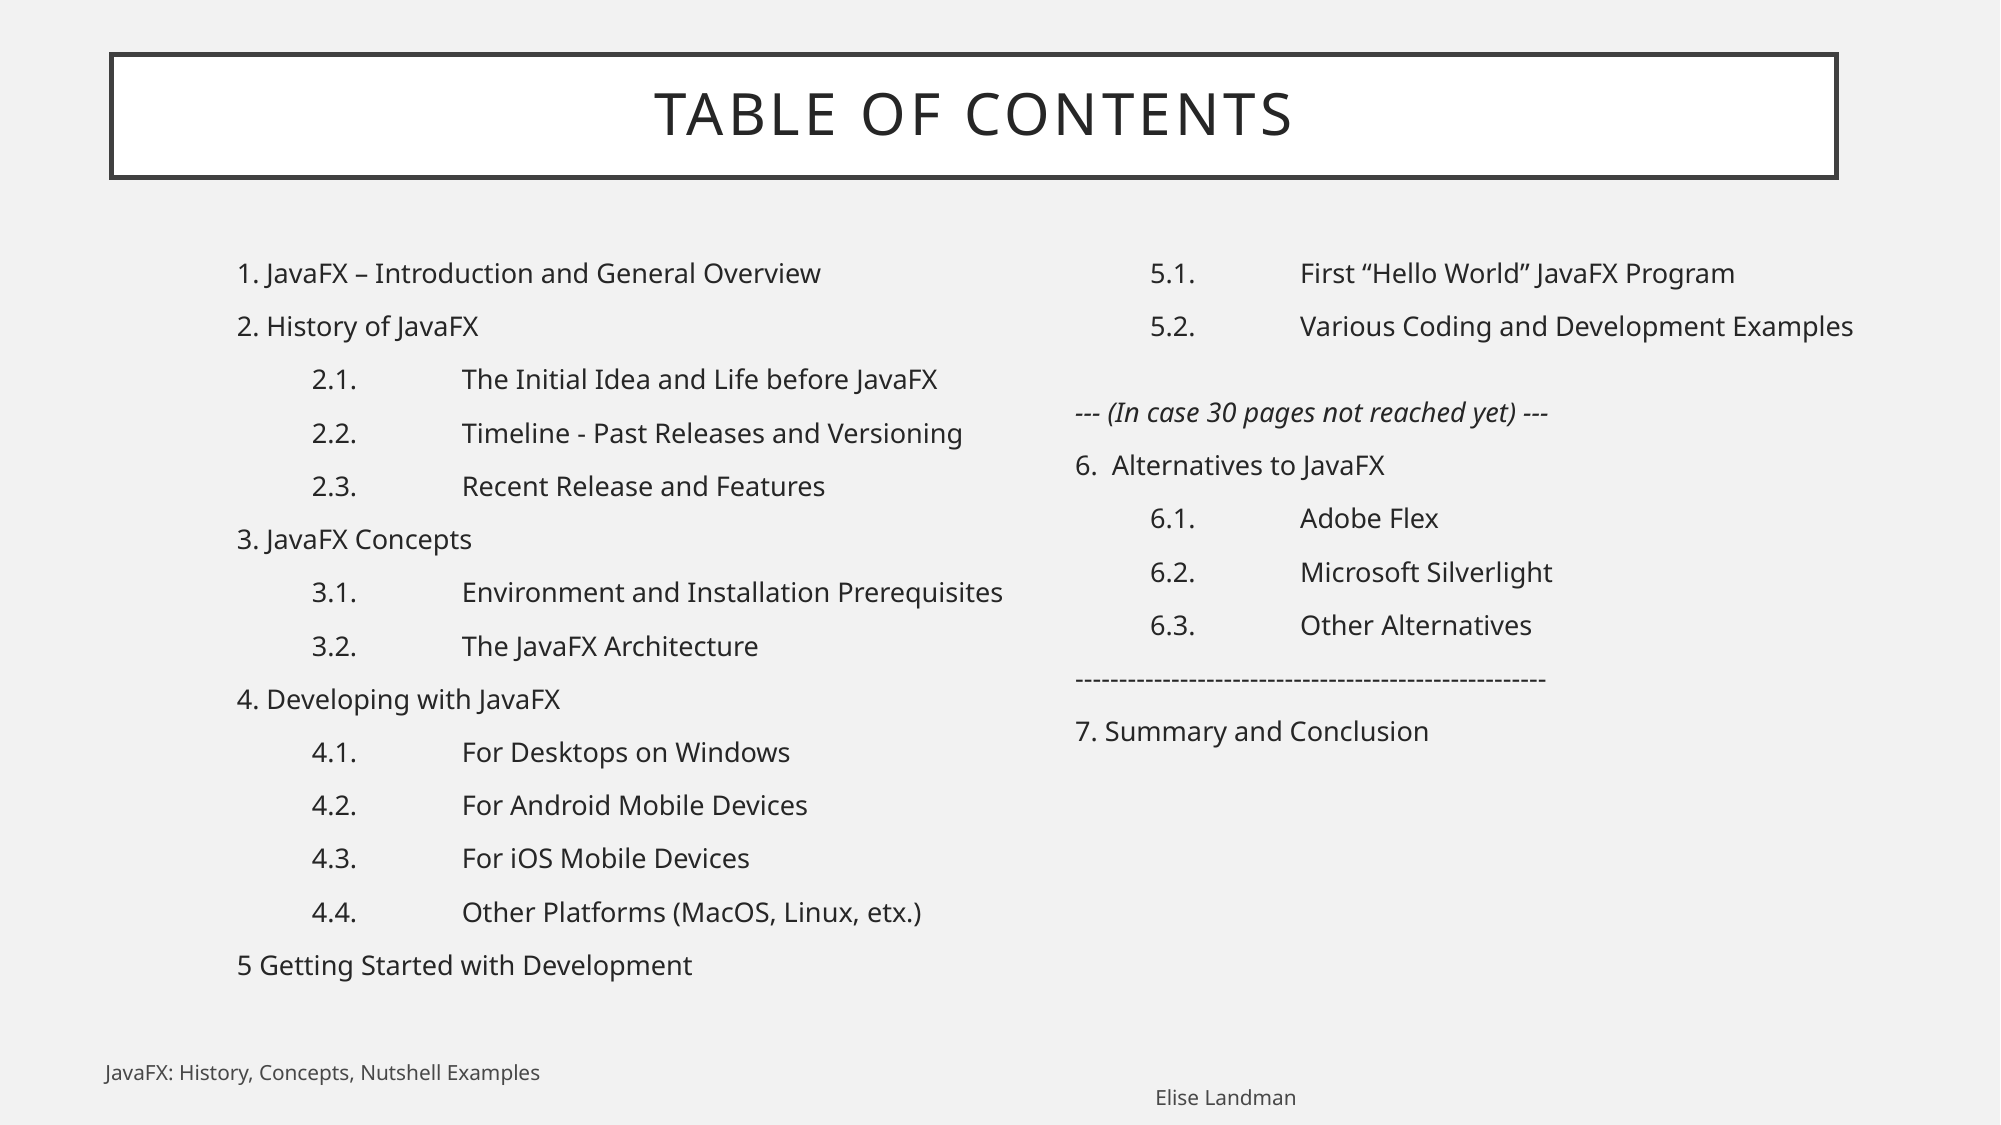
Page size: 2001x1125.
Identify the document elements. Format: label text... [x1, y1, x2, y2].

list 1. JavaFX – Introduction and General Overview 2. History of JavaFX 2.1. The Initial Idea and Life before JavaFX 2.2. Timeline - Past Releases and Versioning 2.3. Recent Release and Features 3. JavaFX Concepts 3.1. Environment and Installation Prerequisites 3.2. The JavaFX Architecture 4. Developing with JavaFX 4.1. For Desktops on Windows 4.2. For Android Mobile Devices 4.3. For iOS Mobile Devices 4.4. Other Platforms (MacOS, Linux, etx.) 5 Getting Started with Development 5.1. First “Hello World” JavaFX Program 5.2. Various Coding and Development Examples --- (In case 30 pages not reached yet) --- 6. Alternatives to JavaFX 6.1. Adobe Flex 6.2. Microsoft Silverlight 6.3. Other Alternatives ------------------------------------------------------ 7. Summary and Conclusion [221, 249, 1929, 1019]
title Table of contents [109, 52, 1839, 180]
footer JavaFX: History, Concepts, Nutshell Examples Elise Landman [90, 1058, 1960, 1111]
